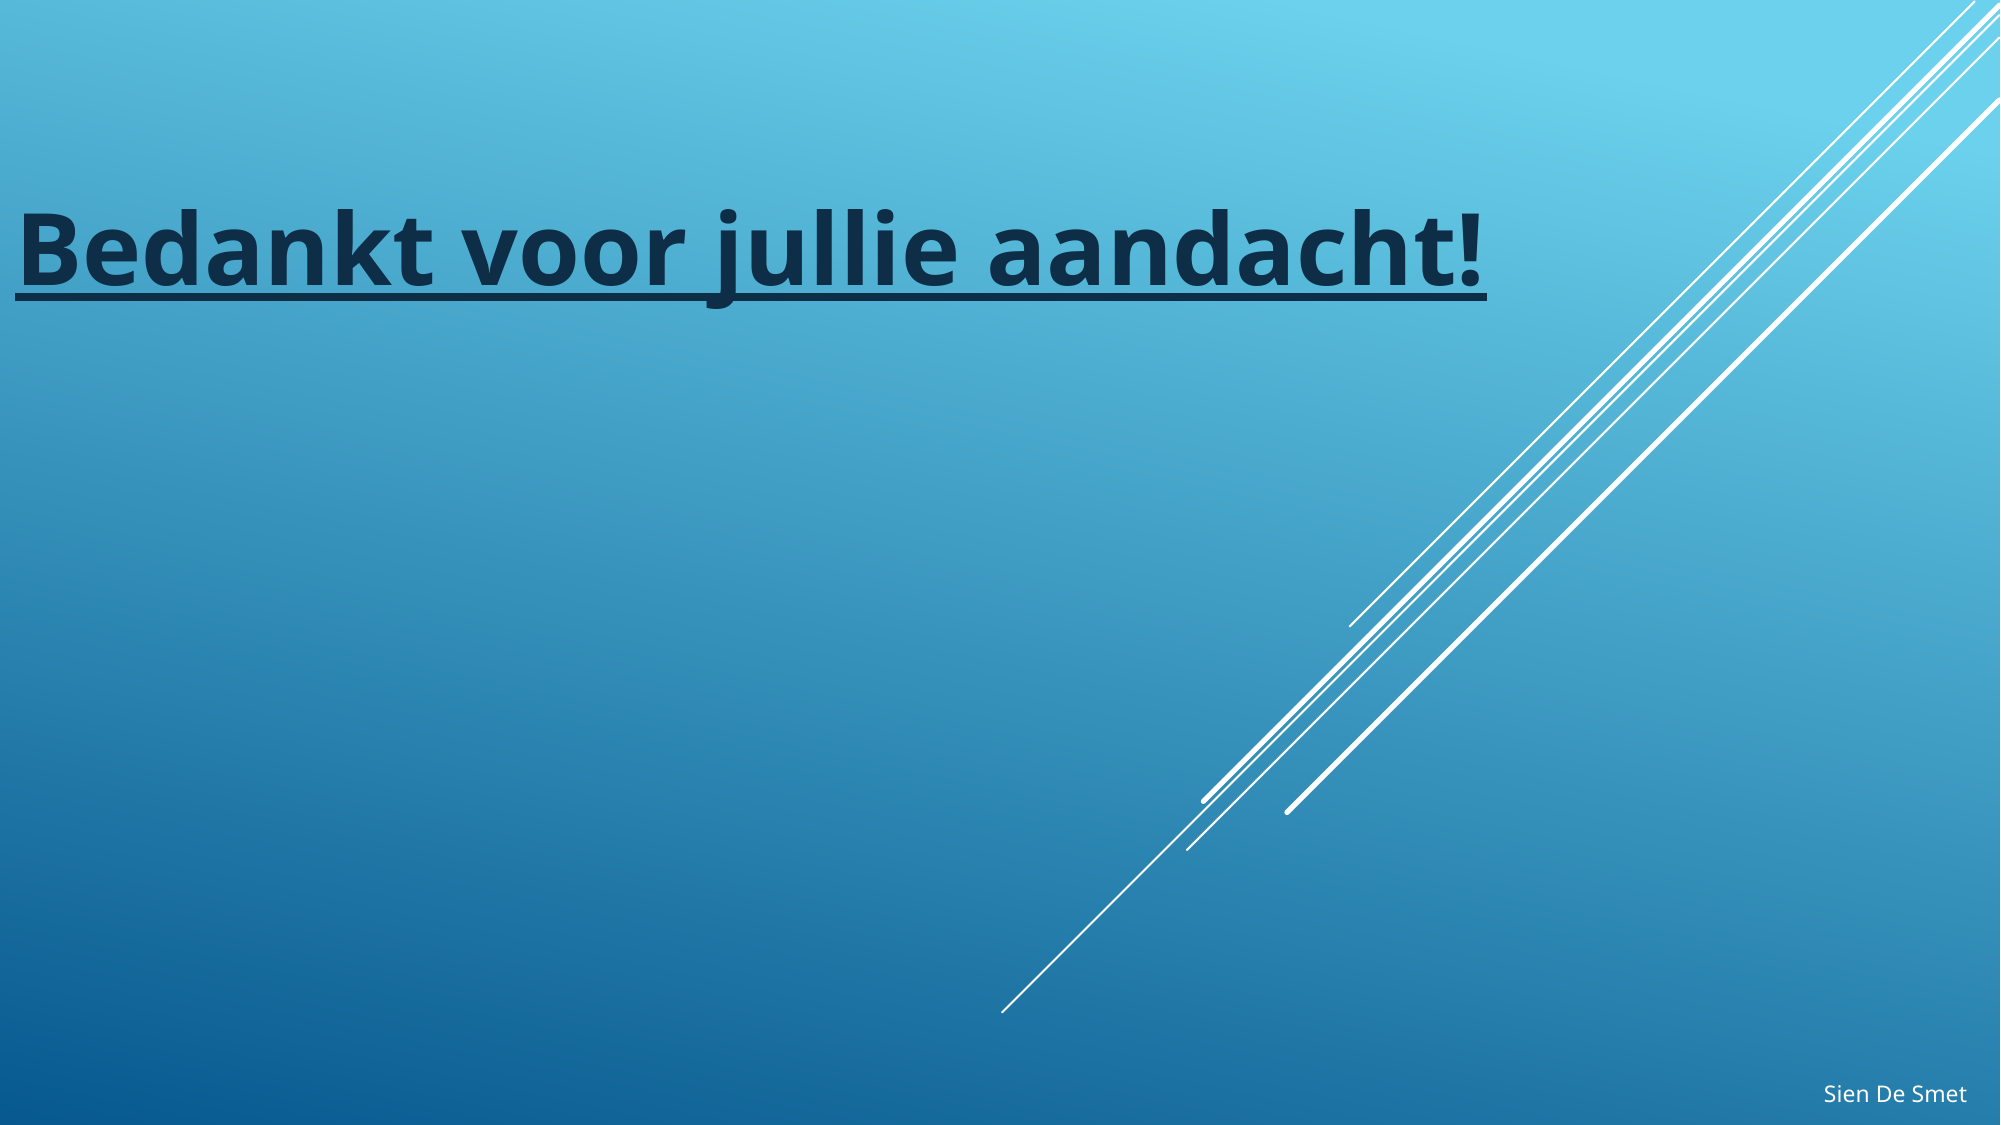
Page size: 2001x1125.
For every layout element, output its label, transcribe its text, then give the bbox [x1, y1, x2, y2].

subtitle Bedankt voor jullie aandacht! [0, 178, 1604, 644]
text_box Sien De Smet [1809, 1071, 2000, 1125]
